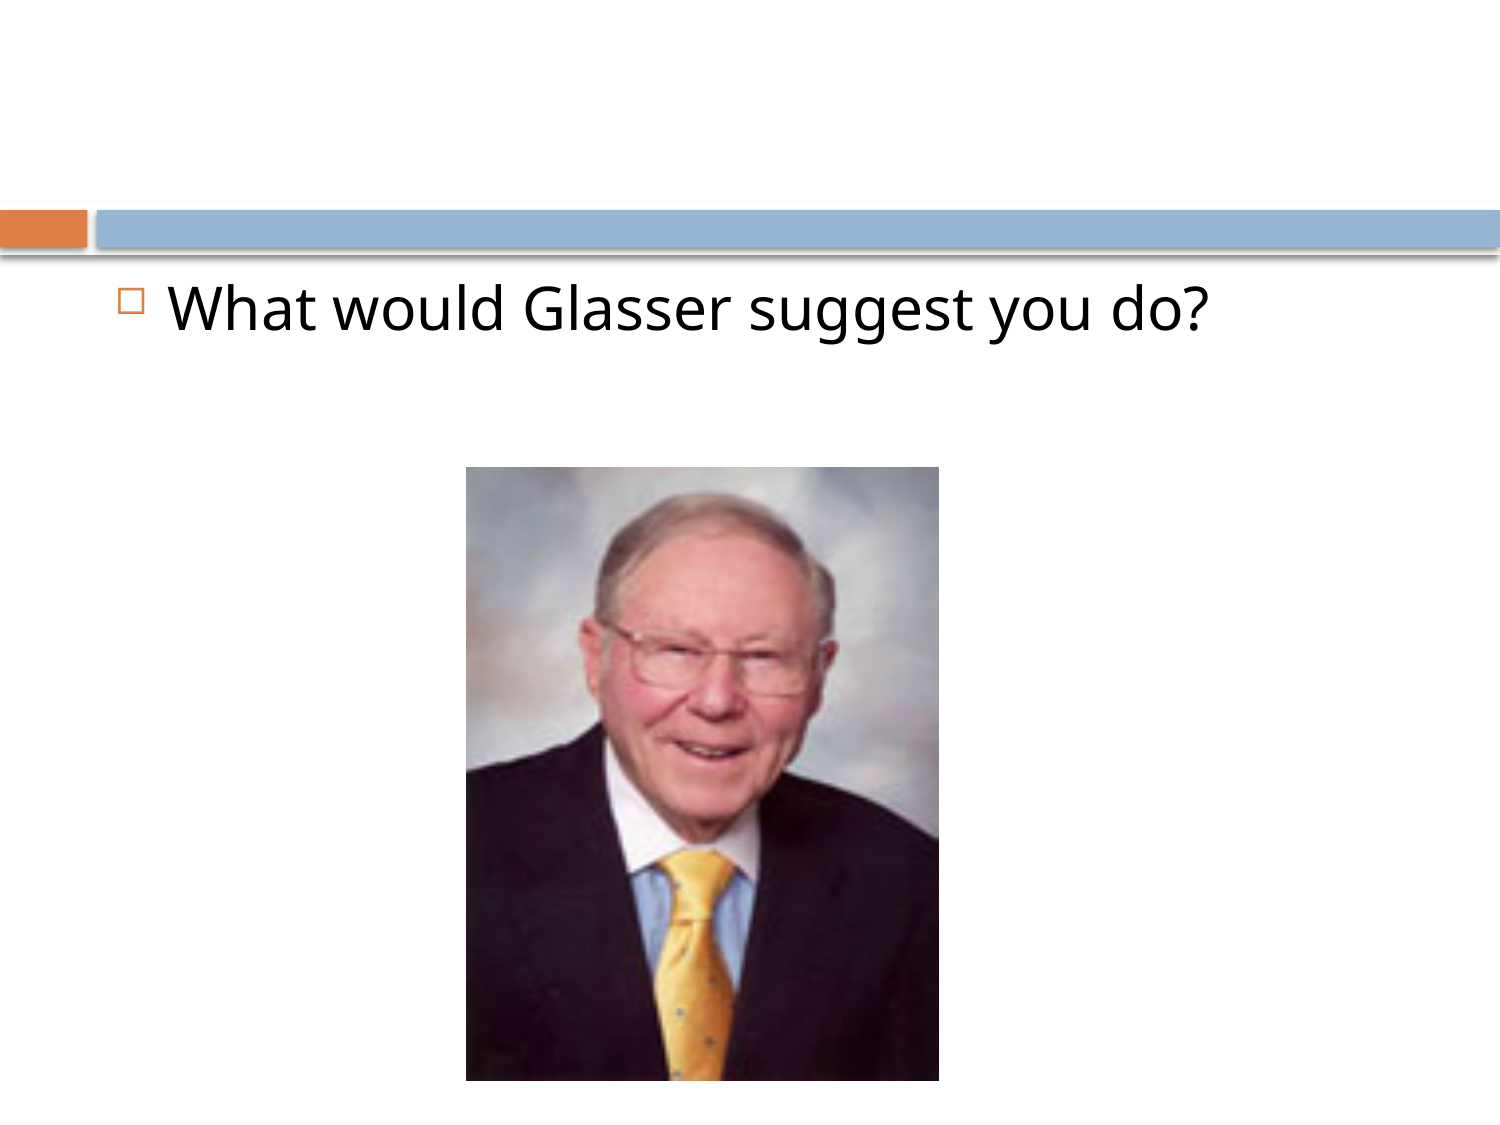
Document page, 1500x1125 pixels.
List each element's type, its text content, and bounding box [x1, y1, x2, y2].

picture [466, 467, 940, 1082]
list What would Glasser suggest you do? [100, 262, 1438, 433]
